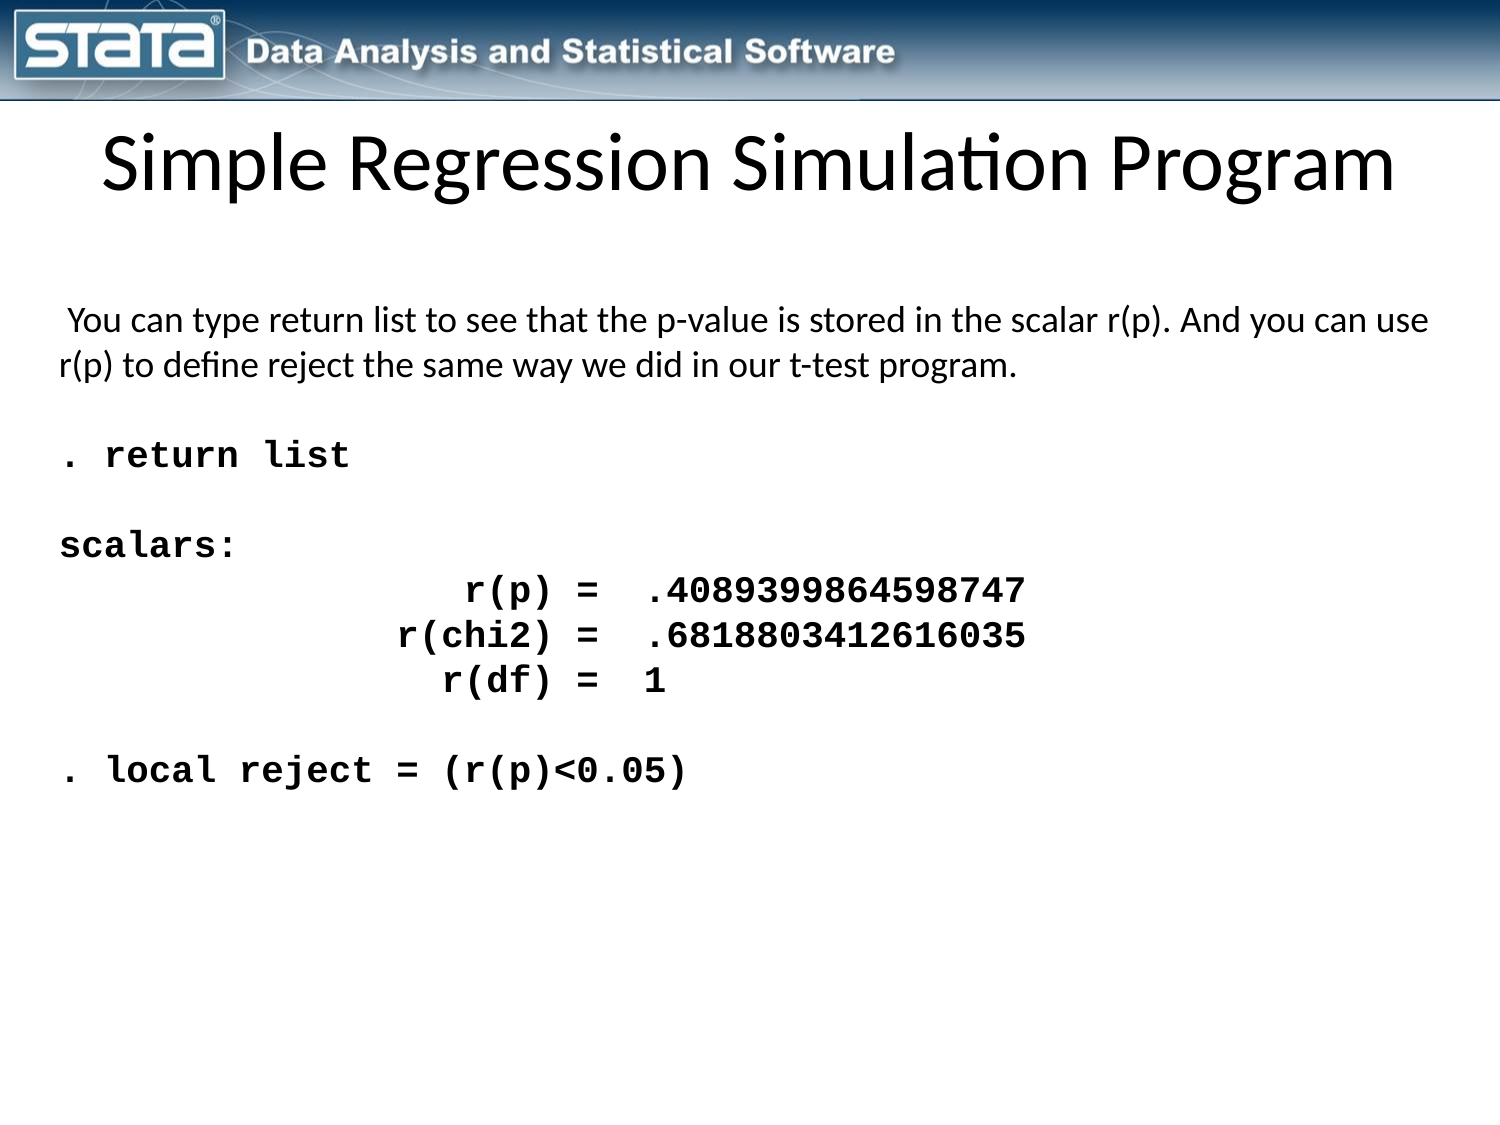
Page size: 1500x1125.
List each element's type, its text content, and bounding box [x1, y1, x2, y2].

list You can type return list to see that the p-value is stored in the scalar r(p). And you can use r(p) to define reject the same way we did in our t-test program. . return list scalars: r(p) = .4089399864598747 r(chi2) = .6818803412616035 r(df) = 1 . local reject = (r(p)<0.05) [43, 287, 1457, 1025]
picture [0, 0, 1500, 99]
text_box Simple Regression Simulation Program [0, 99, 1500, 215]
